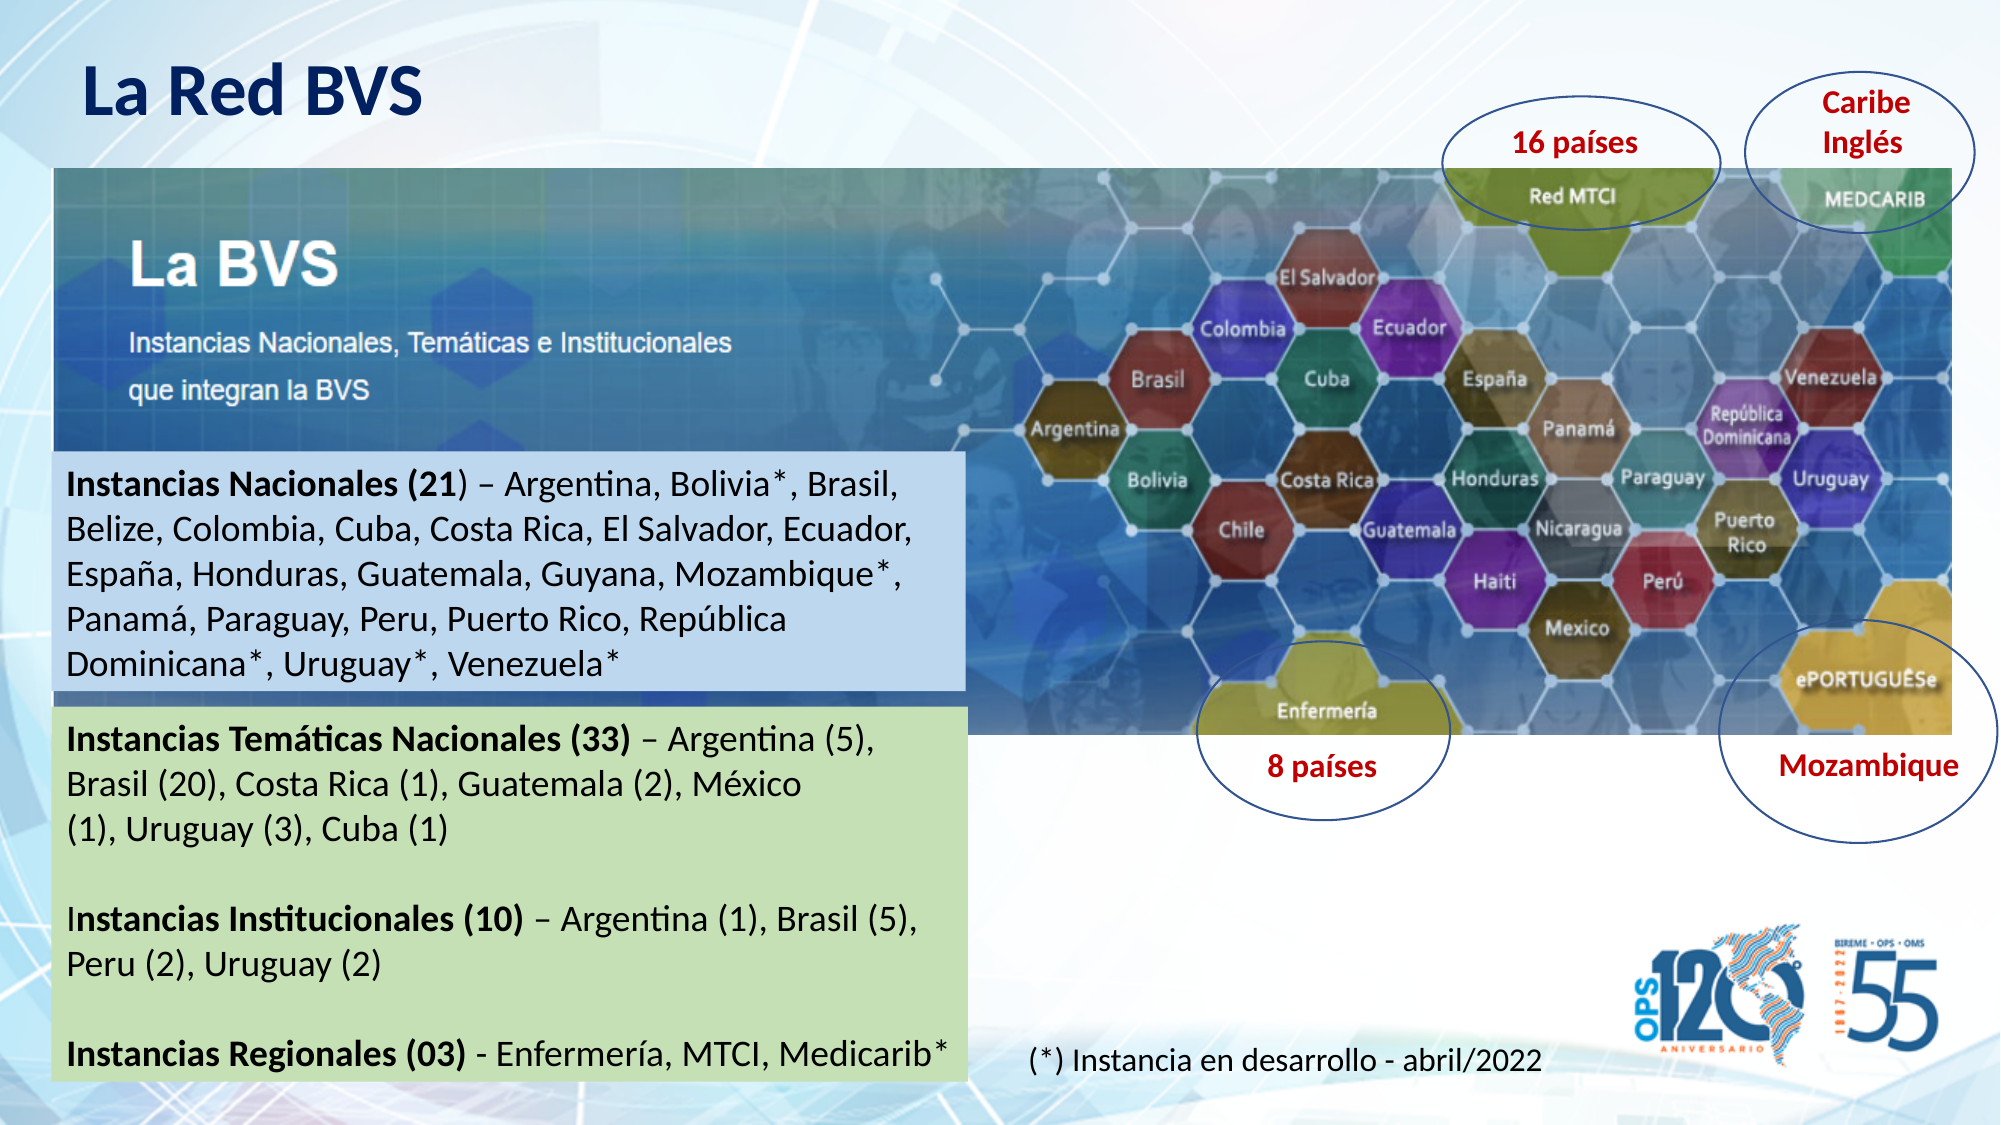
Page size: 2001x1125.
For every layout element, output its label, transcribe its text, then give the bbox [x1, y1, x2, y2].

text_box Mozambique [1978, 736, 2000, 791]
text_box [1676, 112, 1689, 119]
text_box Instancias Temáticas Nacionales (33) – Argentina (5), Brasil (20), Costa Rica (1), Guatemala (2), México (1), Uruguay (3), Cuba (1) Instancias Institucionales (10) – Argentina (1), Brasil (5), Peru (2), Uruguay (2) Instancias Regionales (03) - Enfermería, MTCI, Medicarib* [51, 736, 968, 1082]
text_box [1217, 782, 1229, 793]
text_box [1441, 95, 1722, 168]
text_box 8 países [1418, 765, 1443, 793]
text_box La Red BVS [67, 33, 1071, 139]
picture [0, 0, 2001, 1125]
text_box [1952, 168, 1974, 202]
text_box [1718, 647, 1999, 844]
text_box [1744, 79, 1807, 168]
text_box (*) Instancia en desarrollo - abril/2022 [1013, 1030, 1603, 1086]
text_box [1196, 736, 1452, 822]
text_box Caribe Inglés [1807, 73, 2000, 168]
